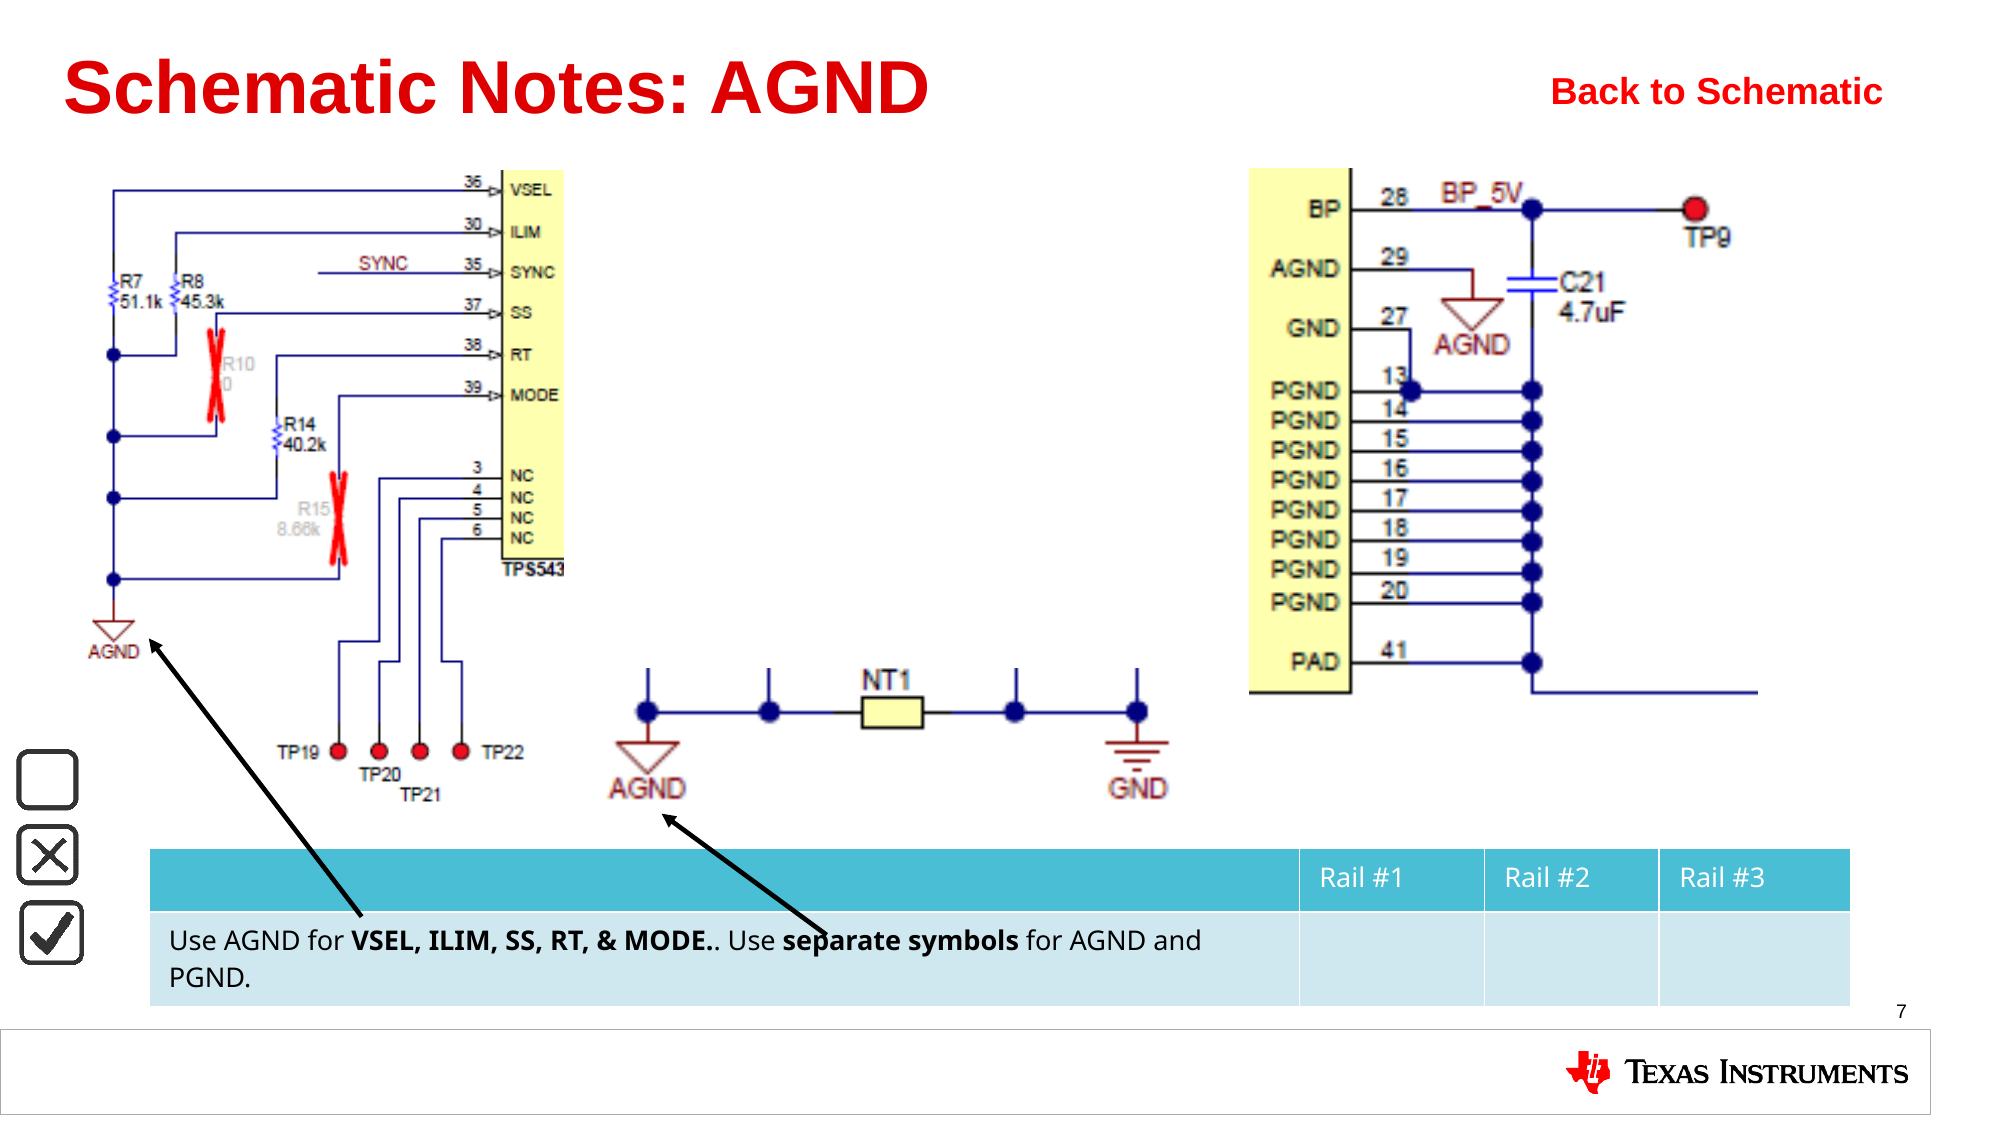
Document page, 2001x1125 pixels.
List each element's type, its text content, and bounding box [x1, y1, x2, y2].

table_header Rail #1 [1300, 849, 1484, 911]
table_header [367, 849, 656, 911]
picture [87, 170, 1209, 858]
title Schematic Notes: AGND [50, 23, 1901, 157]
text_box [148, 638, 362, 917]
picture [11, 895, 95, 973]
table_cell [1485, 913, 1658, 1006]
slide_number 7 [1452, 992, 1920, 1027]
table_cell [1660, 913, 1850, 1006]
table_cell Use AGND for VSEL, ILIM, SS, RT, & MODE.. Use separate symbols for AGND and PGND. [150, 913, 1299, 1006]
table_header Rail #3 [1660, 849, 1850, 911]
table_cell [1300, 913, 1484, 1006]
picture [1566, 1051, 1908, 1094]
picture [15, 822, 82, 888]
text_box Back to Schematic [1535, 59, 1899, 120]
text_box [661, 813, 827, 936]
picture [1248, 168, 1759, 735]
picture [15, 746, 82, 812]
table_header Rail #2 [1485, 849, 1658, 911]
table_header [831, 849, 1299, 911]
